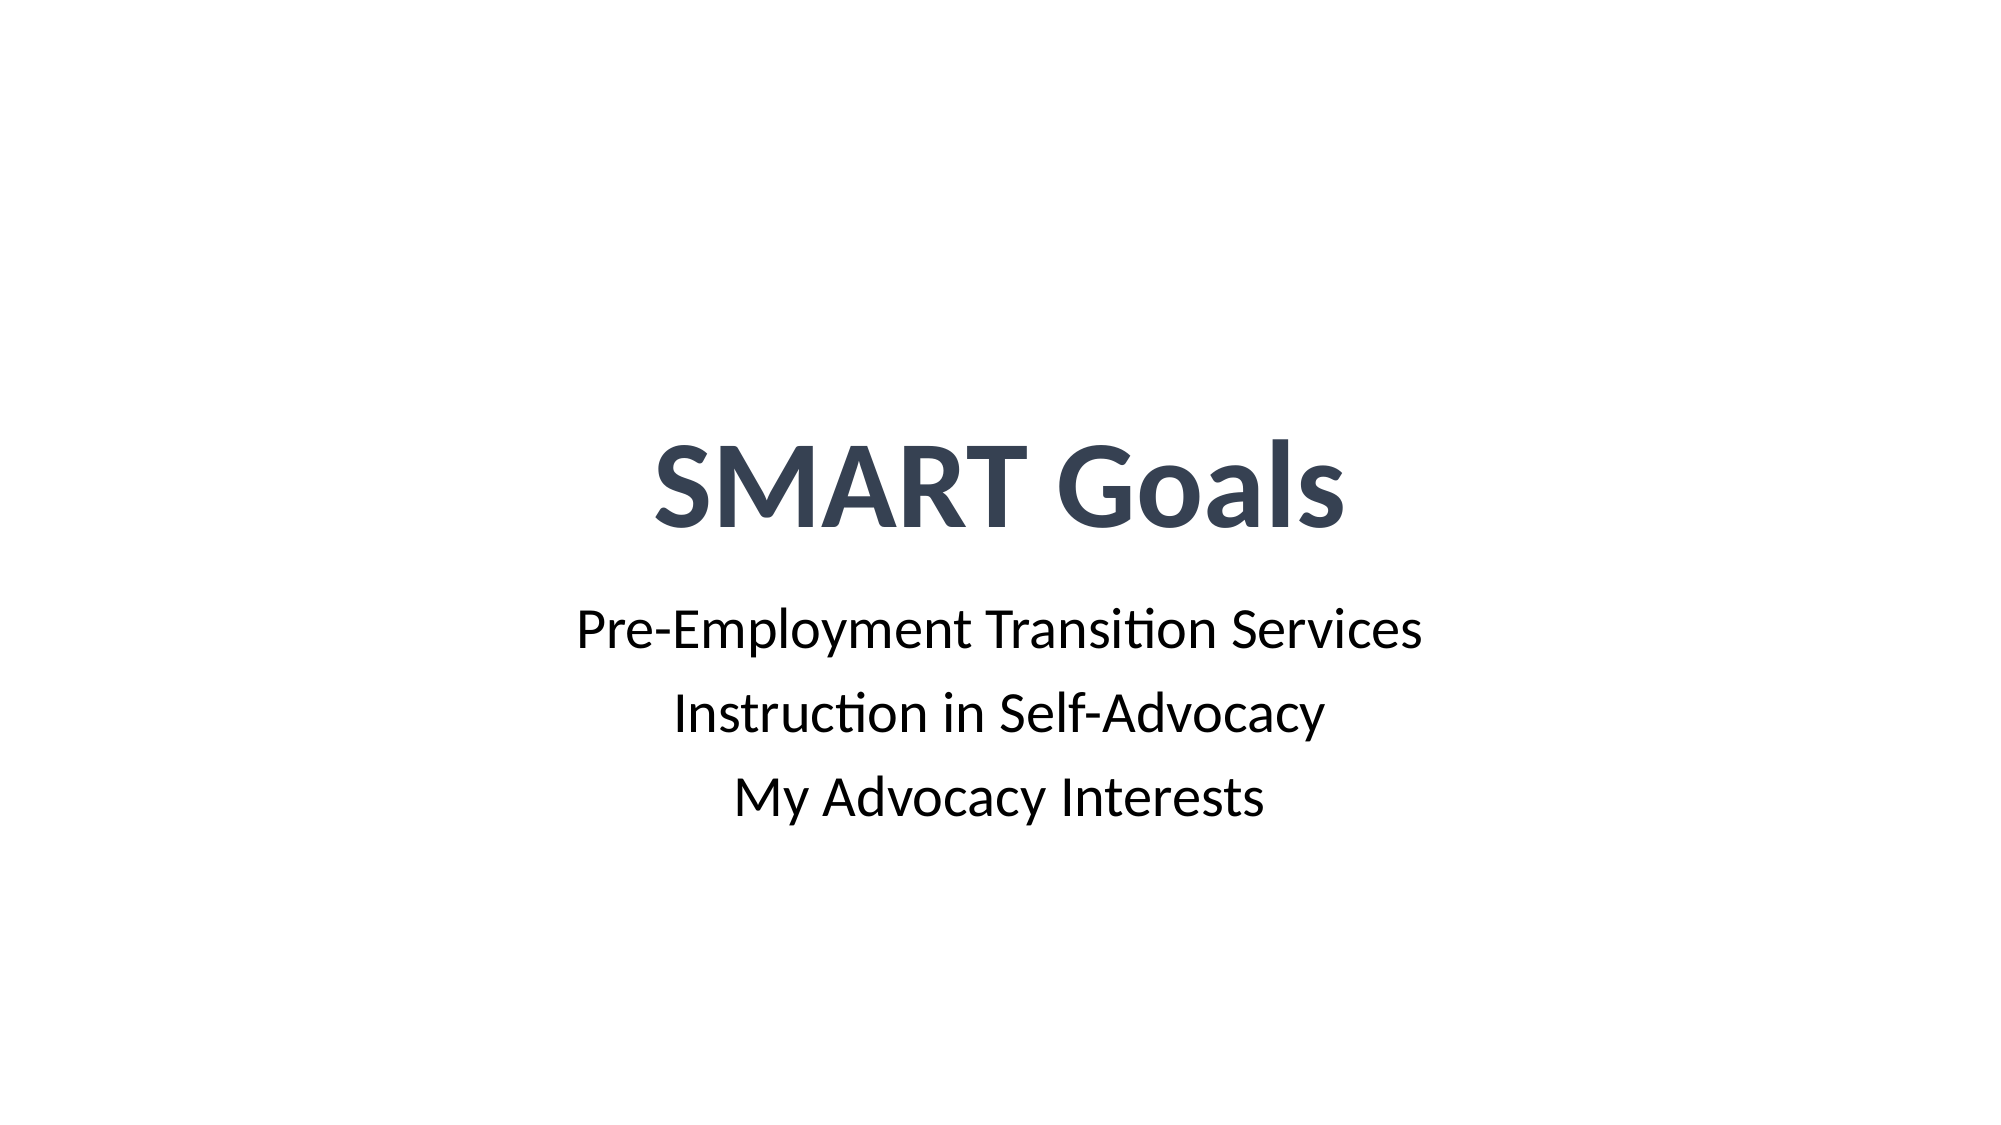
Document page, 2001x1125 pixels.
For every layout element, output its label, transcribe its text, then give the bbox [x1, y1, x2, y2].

subtitle Pre-Employment Transition Services Instruction in Self-Advocacy My Advocacy Interests [249, 590, 1750, 863]
title SMART Goals [249, 170, 1750, 563]
